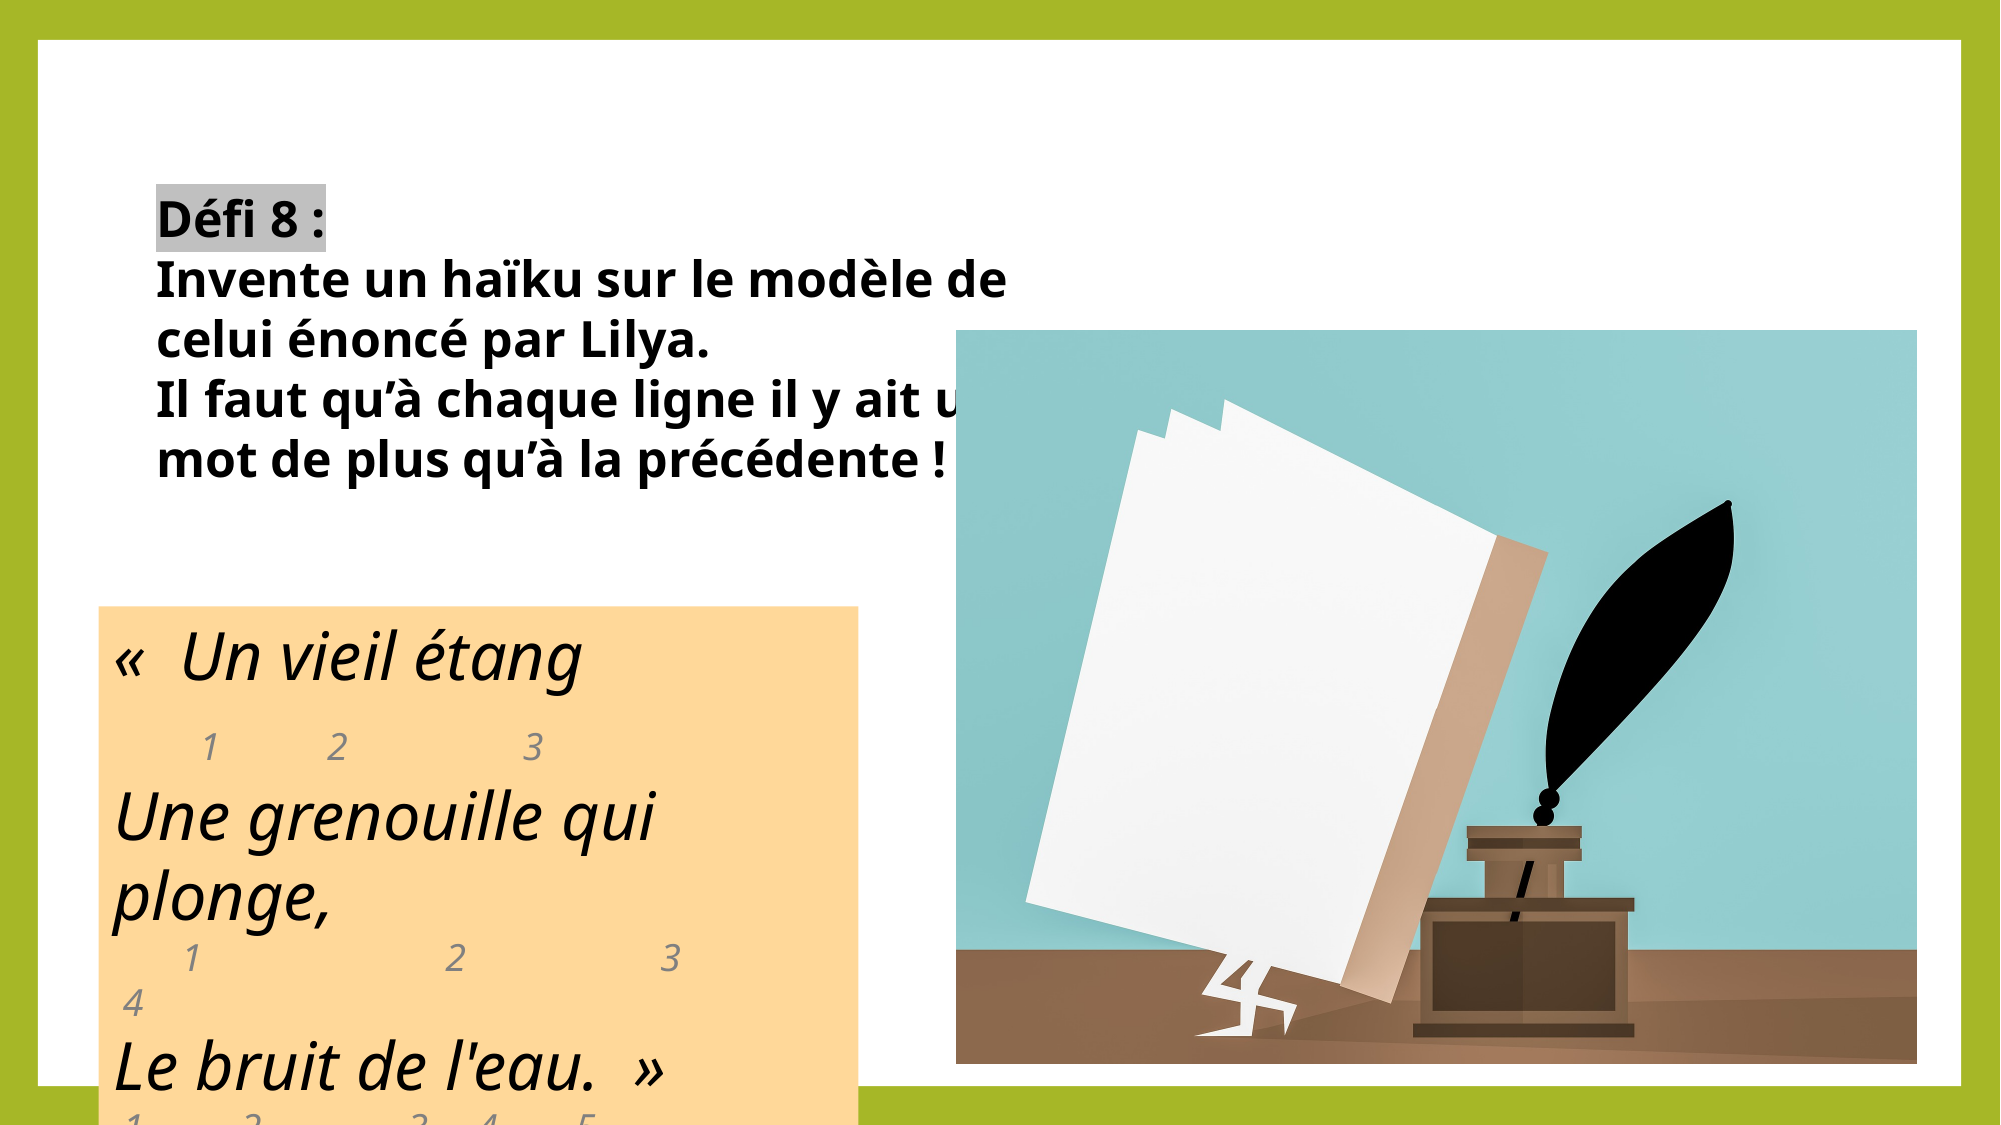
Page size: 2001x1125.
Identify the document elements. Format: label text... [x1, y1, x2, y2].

text_box Défi 8 : Invente un haïku sur le modèle de celui énoncé par Lilya. Il faut qu’à chaque ligne il y ait un mot de plus qu’à la précédente ! [141, 180, 1142, 540]
picture [955, 330, 1917, 1065]
text_box « Un vieil étang 1 2 3 Une grenouille qui plonge, 1 2 3 4 Le bruit de l'eau. » 1 2 3 4 5 [98, 606, 859, 1125]
